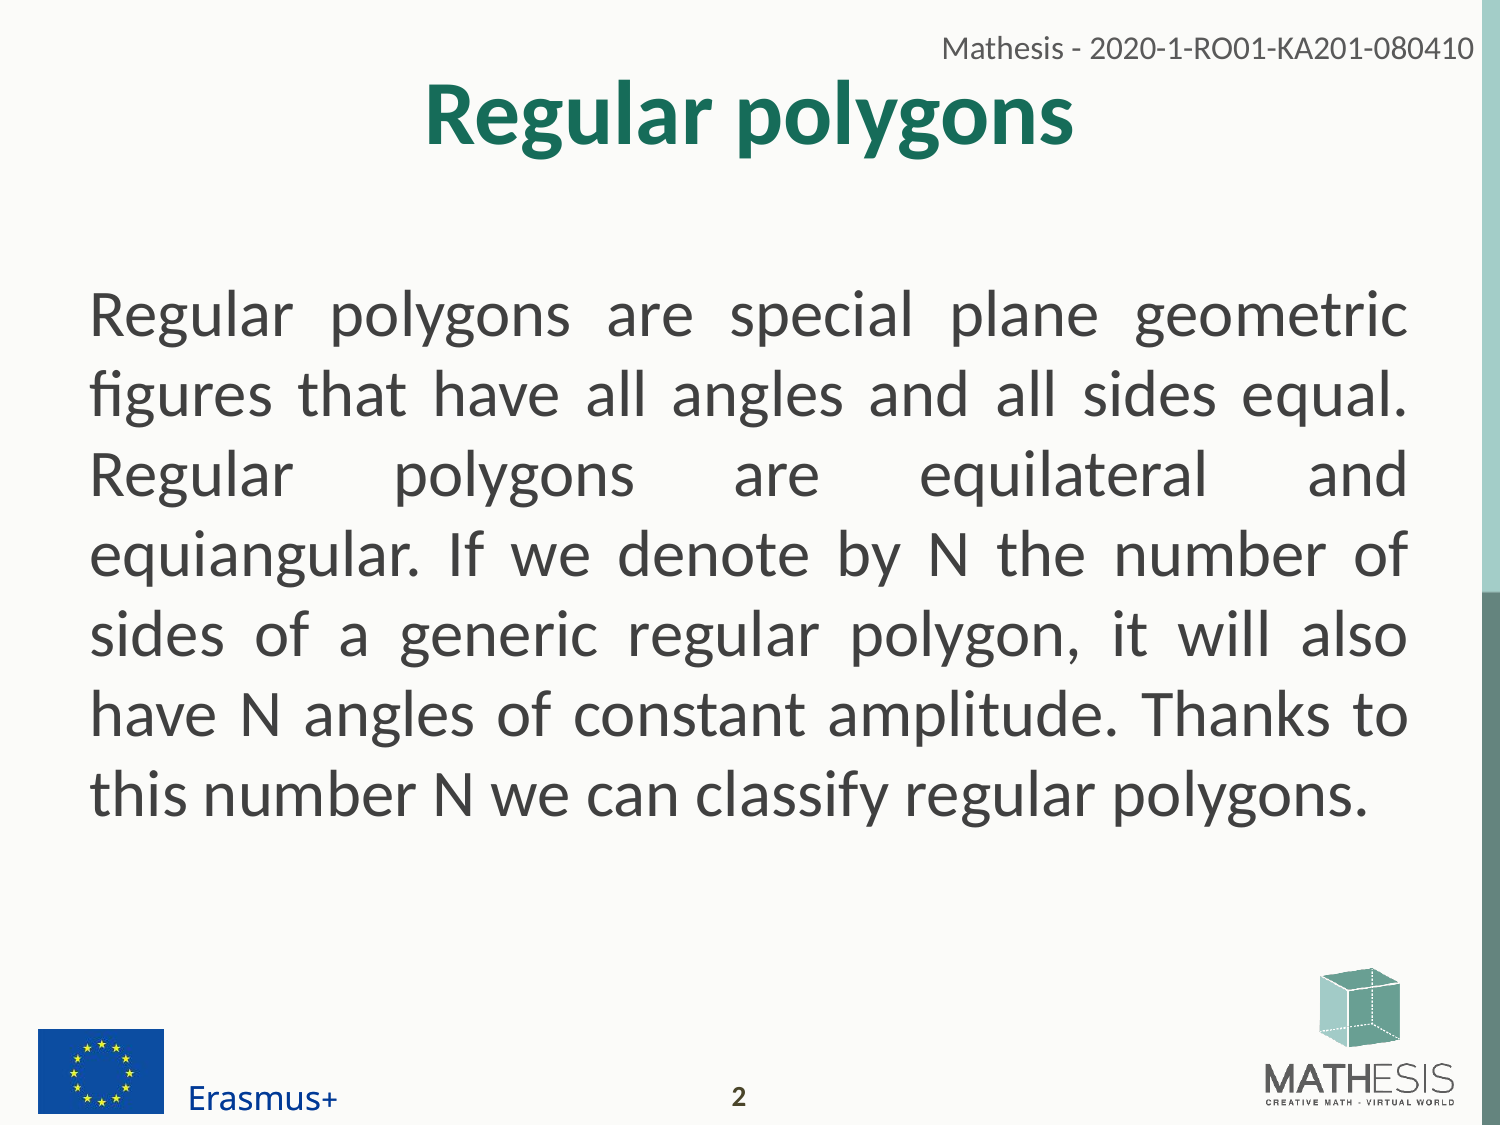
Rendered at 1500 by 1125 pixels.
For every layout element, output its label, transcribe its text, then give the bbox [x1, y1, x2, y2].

list Regular polygons are special plane geometric figures that have all angles and all sides equal. Regular polygons are equilateral and equiangular. If we denote by N the number of sides of a generic regular polygon, it will also have N angles of constant amplitude. Thanks to this number N we can classify regular polygons. [75, 262, 1425, 1005]
title Regular polygons [75, 45, 1425, 233]
picture [38, 1029, 164, 1114]
